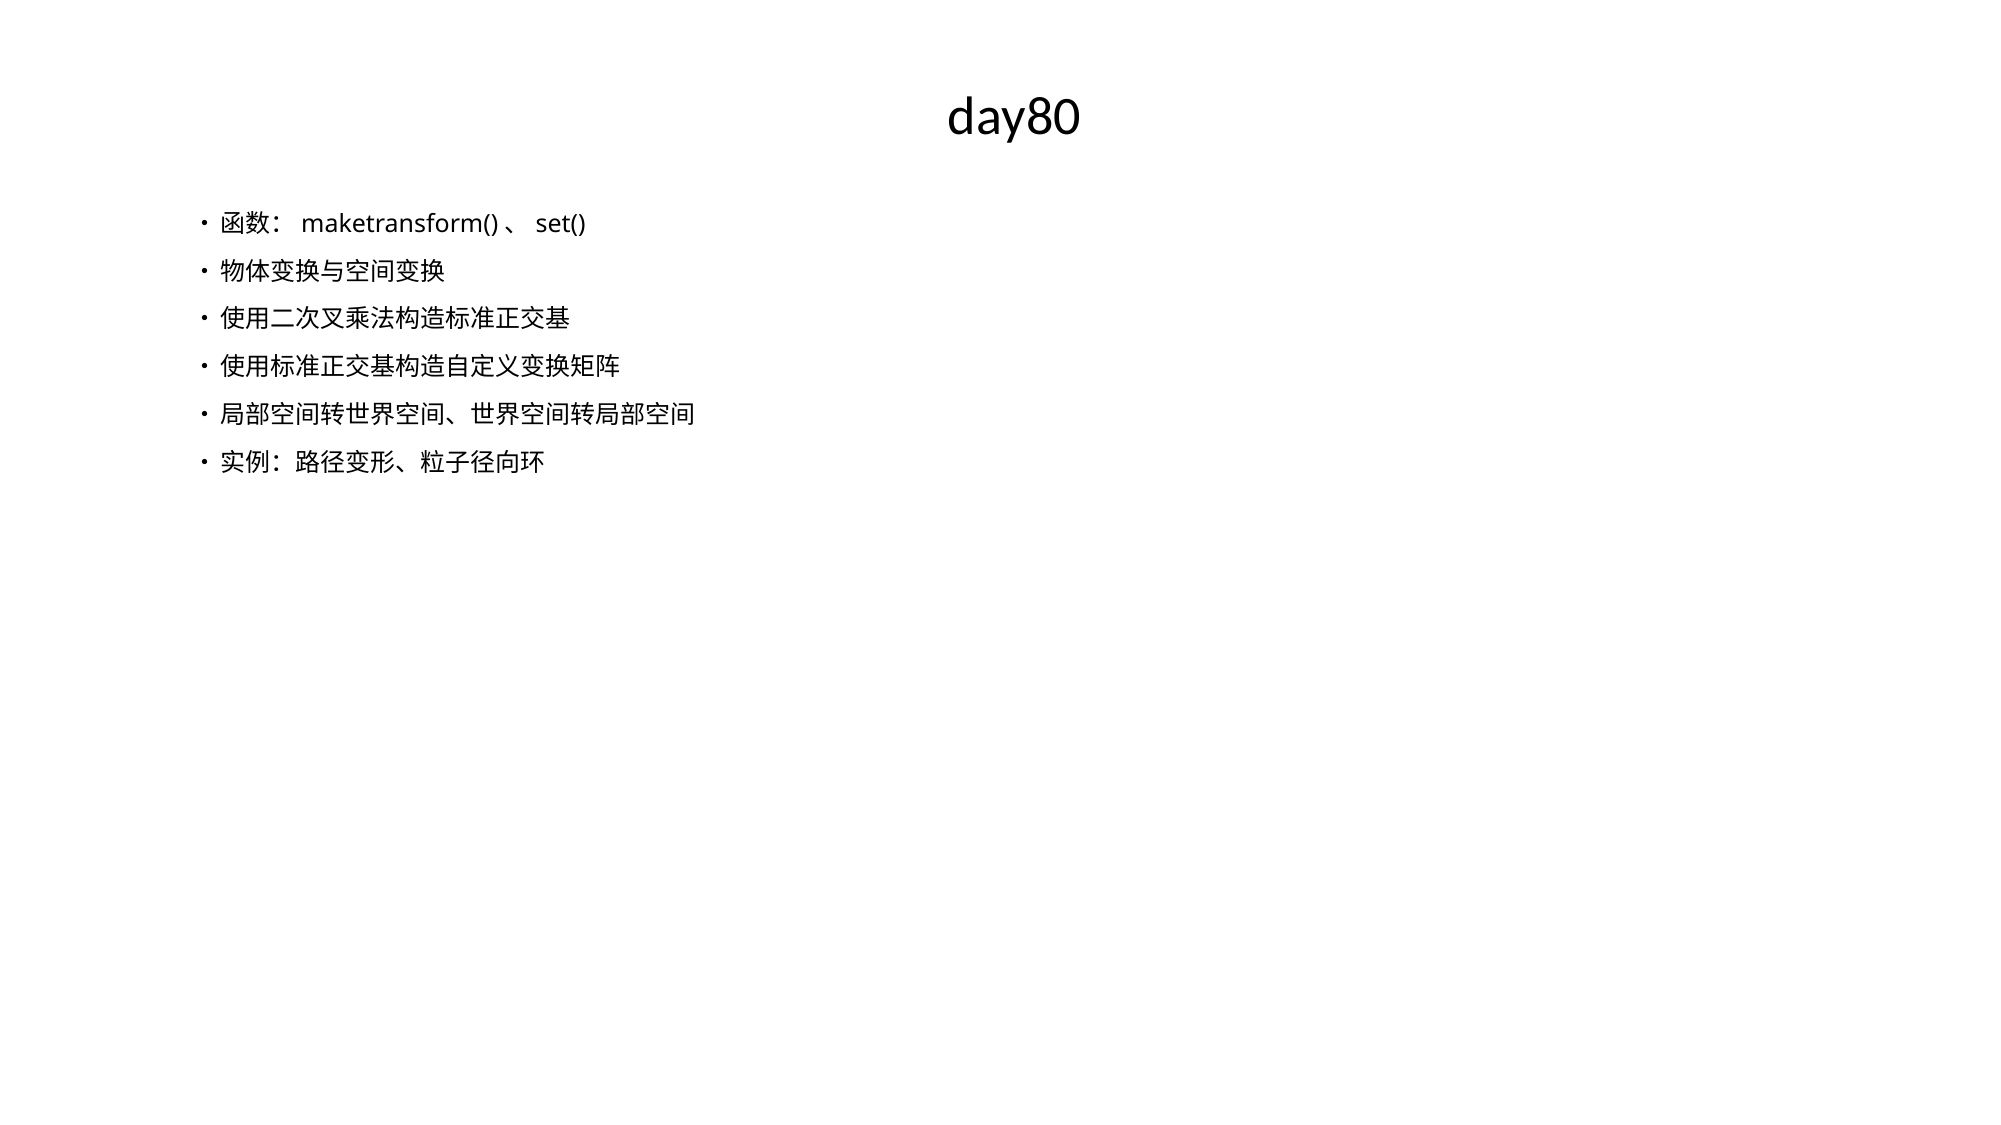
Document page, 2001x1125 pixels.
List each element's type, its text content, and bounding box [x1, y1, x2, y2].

subtitle • 函数：maketransform()、set() • 物体变换与空间变换 • 使用二次叉乘法构造标准正交基 • 使用标准正交基构造自定义变换矩阵 • 局部空间转世界空间、世界空间转局部空间 • 实例：路径变形、粒子径向环 [176, 203, 1815, 903]
title day80 [543, 41, 1486, 154]
